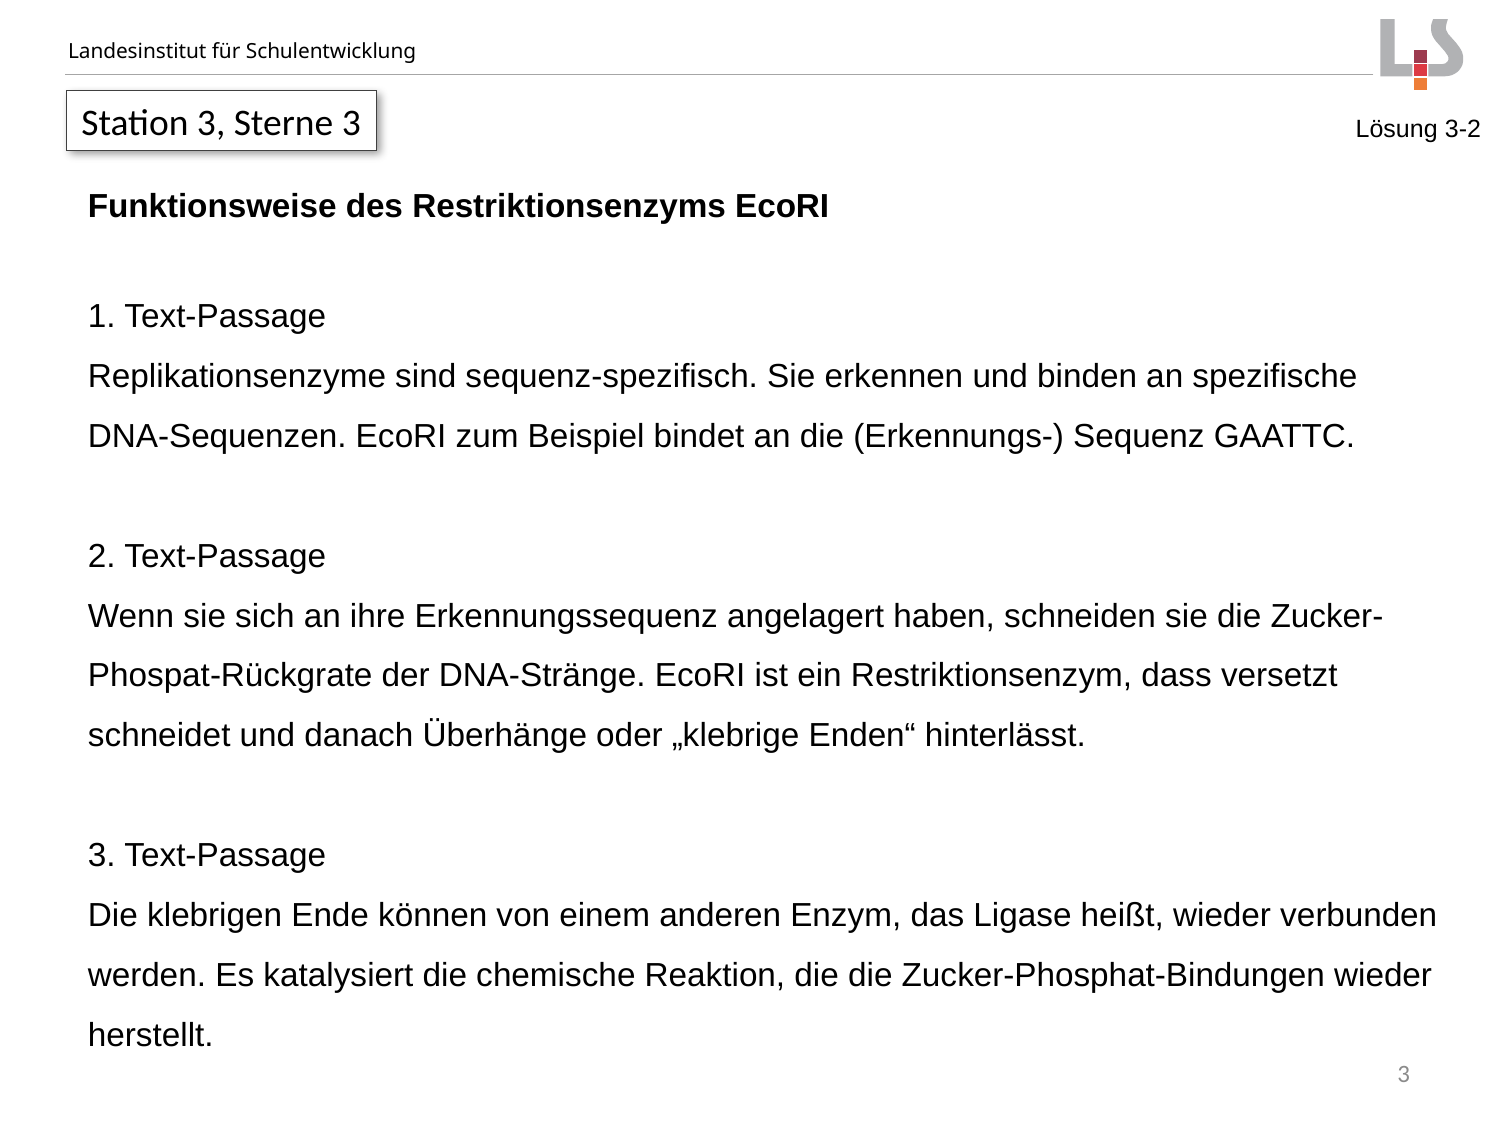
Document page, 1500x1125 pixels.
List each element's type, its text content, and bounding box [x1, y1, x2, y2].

text_box Funktionsweise des Restriktionsenzyms EcoRI 1. Text-Passage Replikationsenzyme sind sequenz-spezifisch. Sie erkennen und binden an spezifische DNA-Sequenzen. EcoRI zum Beispiel bindet an die (Erkennungs-) Sequenz GAATTC. 2. Text-Passage Wenn sie sich an ihre Erkennungssequenz angelagert haben, schneiden sie die Zucker-Phospat-Rückgrate der DNA-Stränge. EcoRI ist ein Restriktionsenzym, dass versetzt schneidet und danach Überhänge oder „klebrige Enden“ hinterlässt. 3. Text-Passage Die klebrigen Ende können von einem anderen Enzym, das Ligase heißt, wieder verbunden werden. Es katalysiert die chemische Reaktion, die die Zucker-Phosphat-Bindungen wieder herstellt. [73, 177, 1464, 1101]
text_box Lösung 3-2 [1340, 104, 1497, 150]
text_box Station 3, Sterne 3 [66, 99, 377, 151]
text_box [52, 18, 1464, 91]
